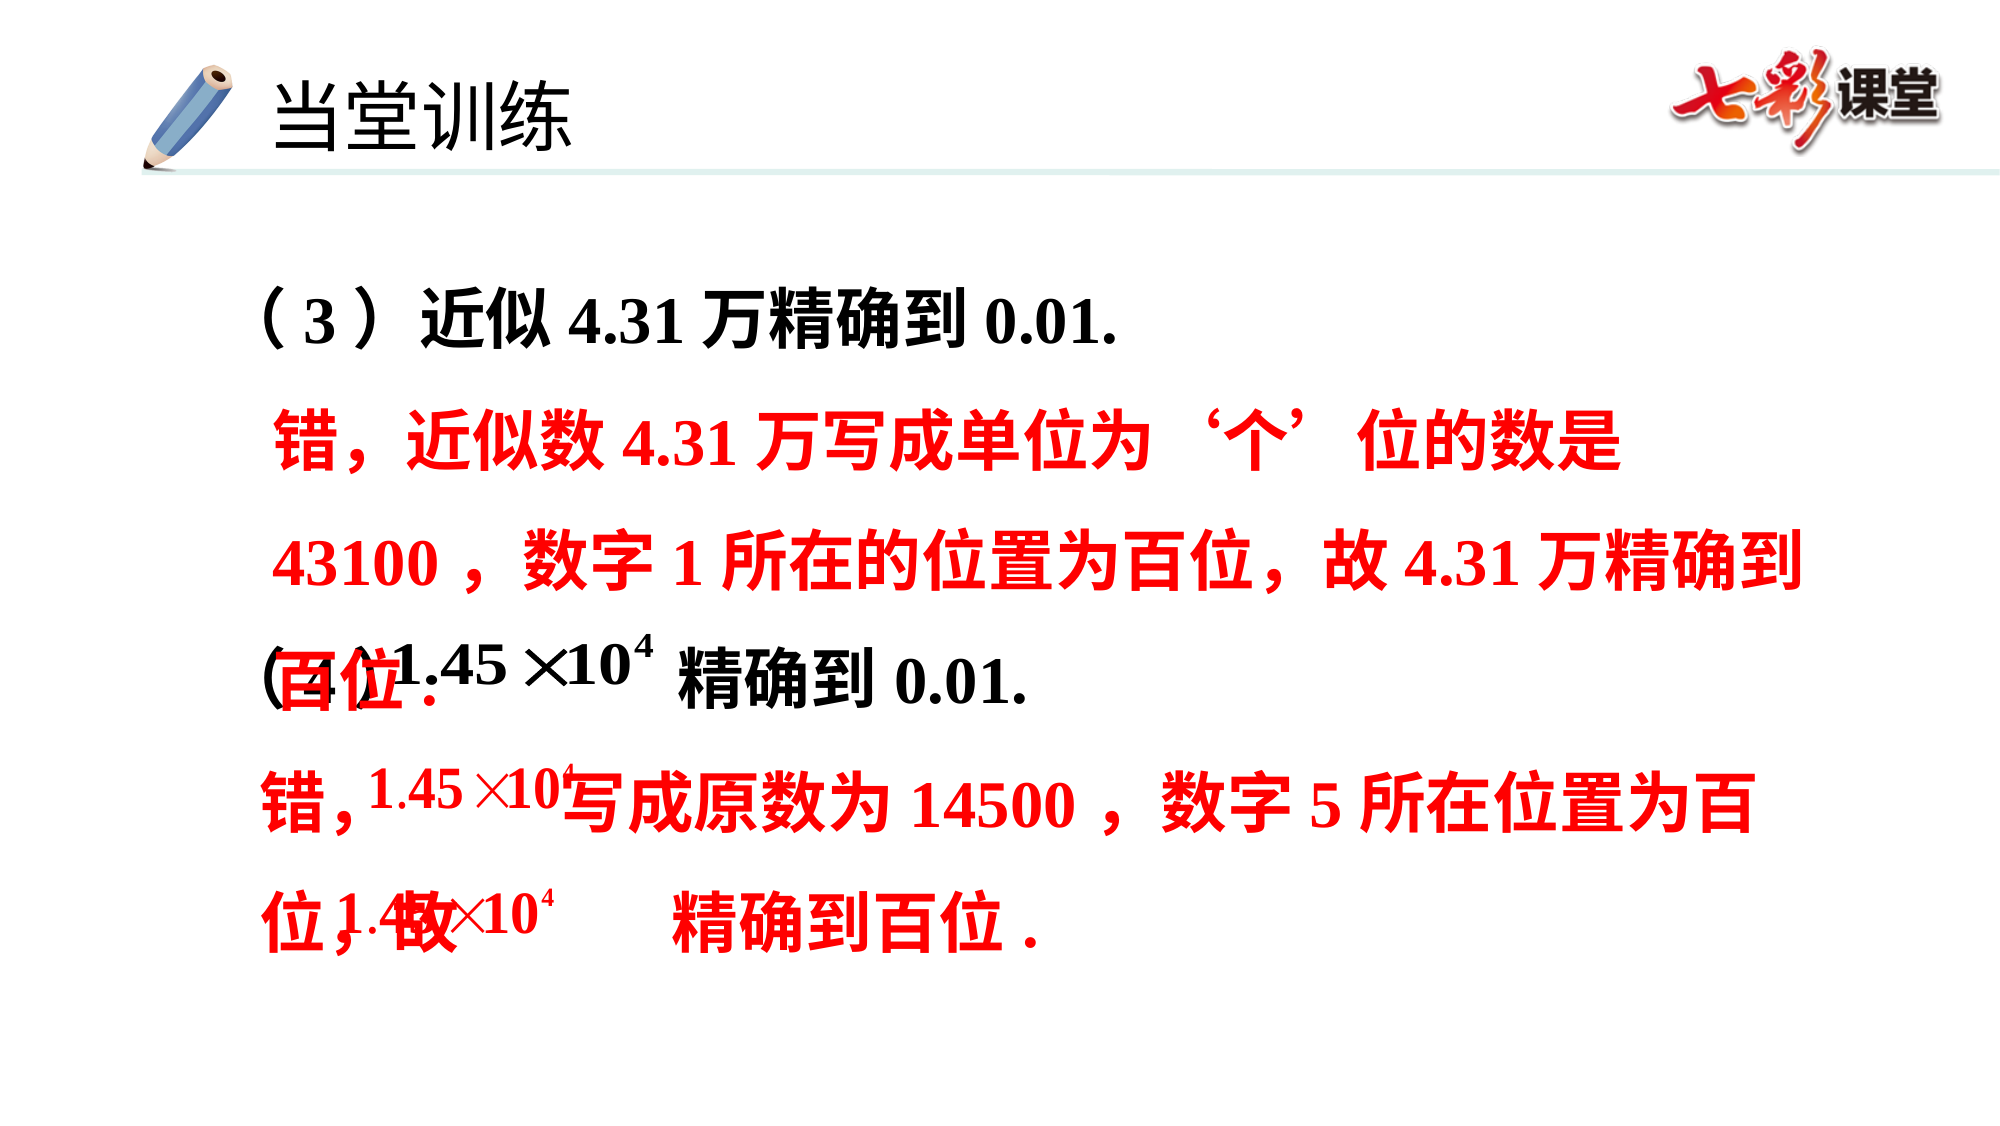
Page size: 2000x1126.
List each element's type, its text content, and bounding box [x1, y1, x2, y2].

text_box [244, 713, 1828, 956]
text_box 错，近似数4.31万写成单位为‘个’位的数是43100，数字1所在的位置为百位，故4.31万精确到百位. [252, 348, 1842, 729]
picture [133, 42, 242, 195]
picture [1666, 42, 1948, 157]
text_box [382, 619, 669, 701]
text_box （3）近似4.31万精确到0.01. （4） 精确到0.01. [200, 227, 1805, 727]
